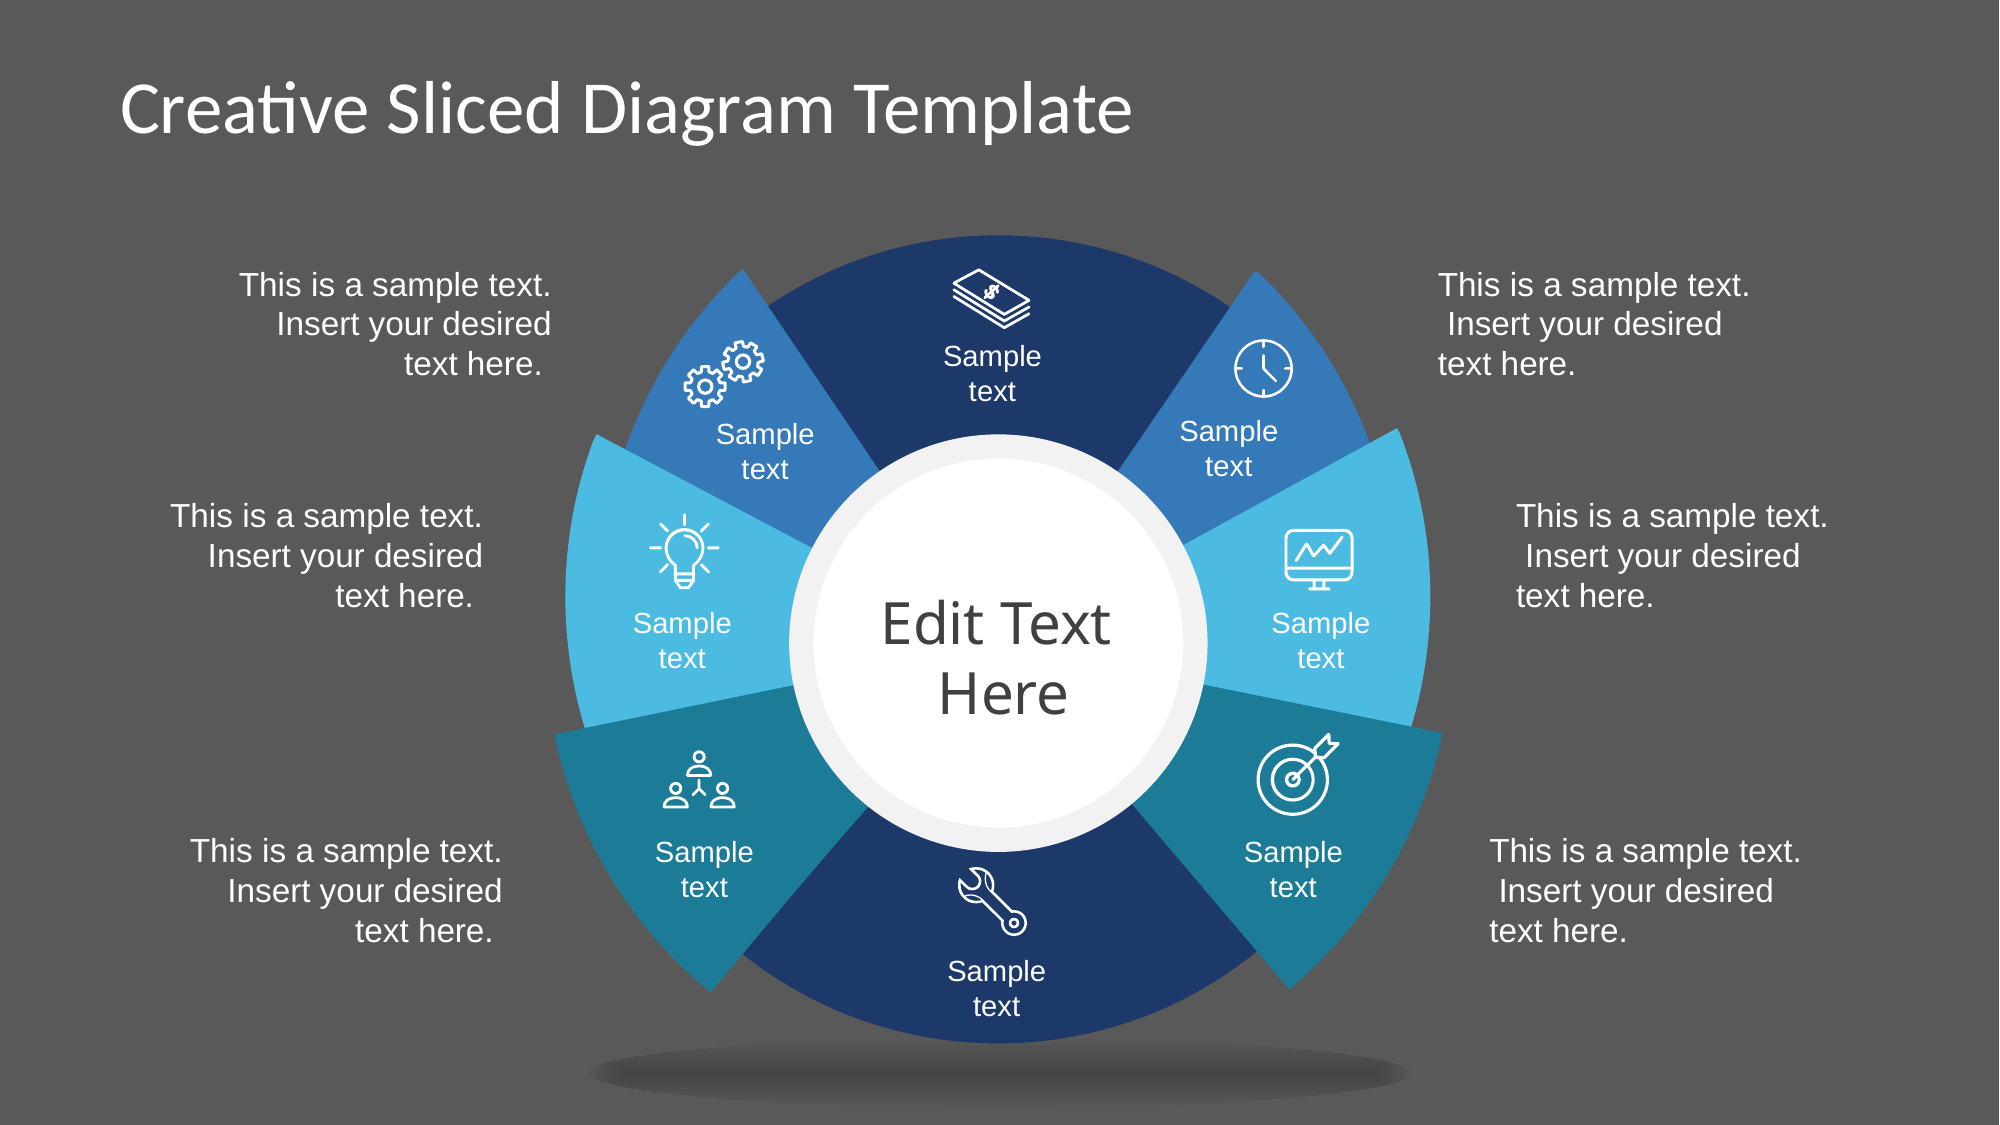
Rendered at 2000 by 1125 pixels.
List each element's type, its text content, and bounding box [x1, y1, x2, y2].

text_box Sample text [1148, 405, 1310, 490]
text_box [565, 434, 812, 728]
text_box [1184, 428, 1431, 726]
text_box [1233, 338, 1294, 399]
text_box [951, 268, 1031, 330]
text_box [743, 805, 1256, 1037]
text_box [957, 866, 1028, 937]
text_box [648, 512, 721, 590]
text_box [813, 458, 1184, 828]
text_box This is a sample text. Insert your desired text here. [1501, 486, 1847, 622]
text_box Sample text [1212, 825, 1374, 911]
text_box [1222, 911, 1364, 990]
text_box Sample text [916, 945, 1078, 1030]
text_box [587, 1037, 1412, 1108]
text_box [789, 434, 1208, 852]
text_box This is a sample text. Insert your desired text here. [1474, 821, 1820, 957]
text_box [768, 235, 1230, 471]
text_box [710, 421, 879, 547]
text_box This is a sample text. Insert your desired text here. [1423, 255, 1769, 390]
text_box Edit Text Here [865, 578, 1142, 734]
text_box This is a sample text. Insert your desired text here. [152, 486, 499, 622]
text_box [1256, 732, 1340, 816]
text_box Sample text [624, 825, 786, 911]
text_box Sample text [601, 596, 763, 682]
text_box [1284, 528, 1354, 591]
title Creative Sliced Diagram Template [99, 45, 1900, 162]
text_box Sample text [911, 329, 1073, 415]
text_box [1132, 684, 1443, 899]
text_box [662, 749, 736, 809]
text_box This is a sample text. Insert your desired text here. [221, 255, 567, 390]
text_box Sample text [1240, 596, 1402, 682]
text_box [554, 685, 868, 903]
text_box [1163, 270, 1370, 475]
text_box Sample text [684, 408, 846, 493]
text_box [683, 339, 766, 409]
text_box [625, 269, 837, 479]
text_box [633, 911, 779, 993]
text_box This is a sample text. Insert your desired text here. [172, 821, 518, 957]
text_box [1118, 427, 1282, 544]
